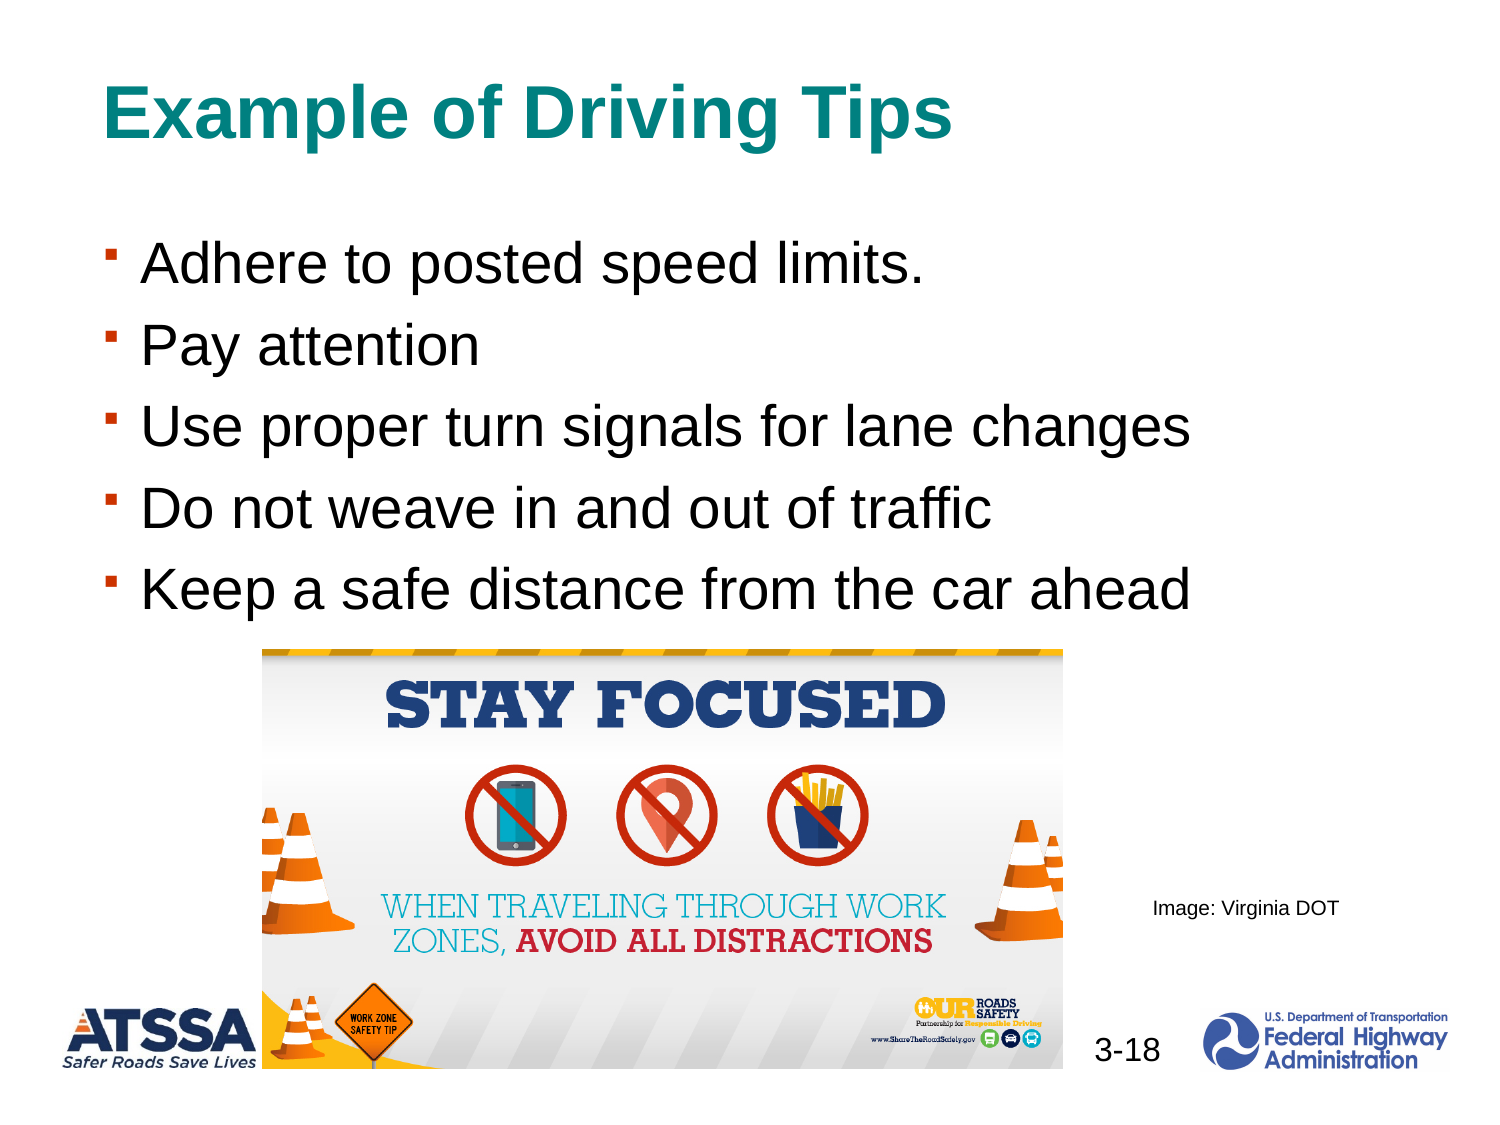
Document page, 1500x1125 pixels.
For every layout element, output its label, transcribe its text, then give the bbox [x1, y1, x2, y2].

list Adhere to posted speed limits. Pay attention Use proper turn signals for lane changes Do not weave in and out of traffic Keep a safe distance from the car ahead [87, 217, 1497, 978]
picture [62, 1008, 256, 1068]
picture [1200, 1008, 1450, 1072]
title Example of Driving Tips [87, 0, 1500, 218]
text_box Image: Virginia DOT [1137, 887, 1375, 928]
picture [262, 649, 1063, 1069]
